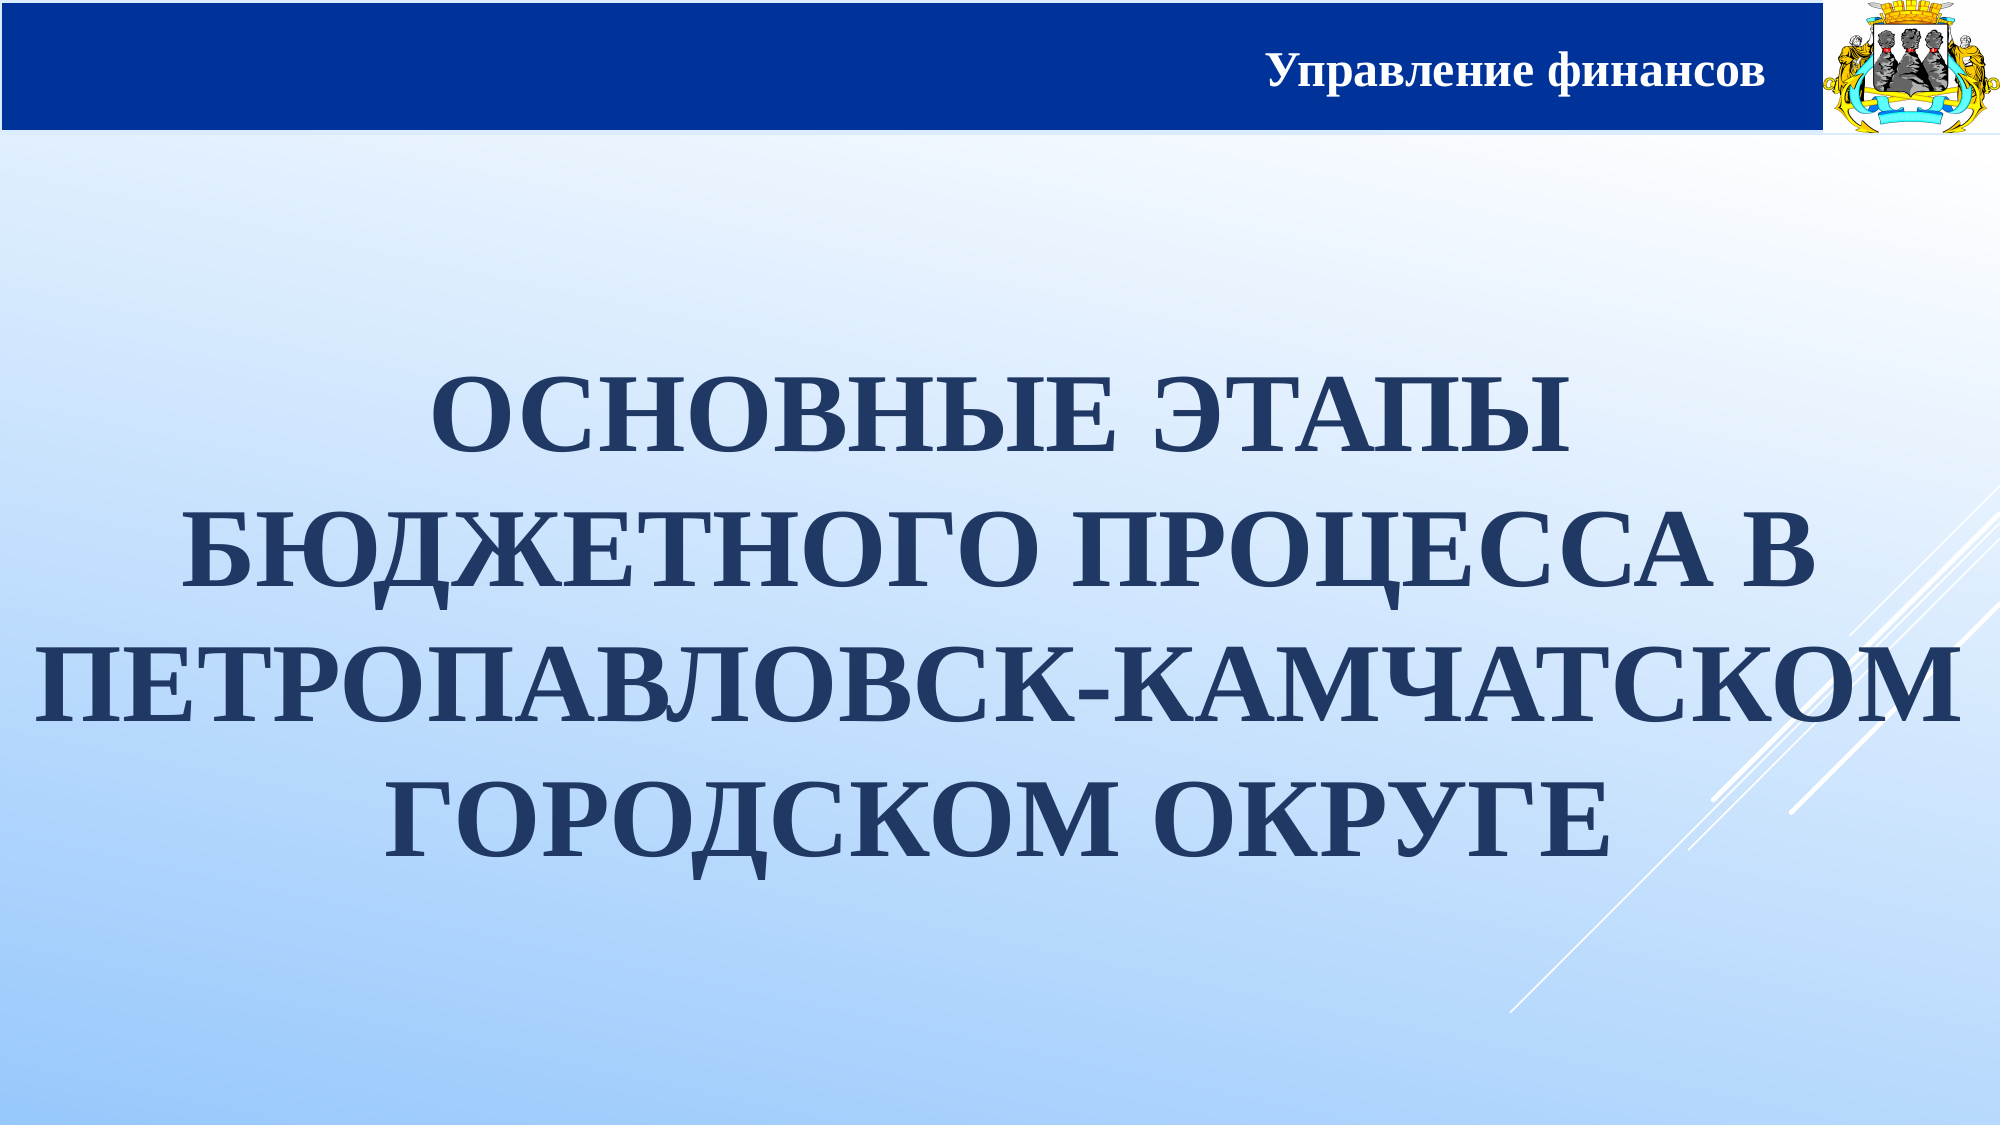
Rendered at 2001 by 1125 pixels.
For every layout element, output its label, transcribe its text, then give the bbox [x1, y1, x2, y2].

title Основные этапы бюджетного процесса в Петропавловск-Камчатском городском округе [0, 233, 2000, 984]
text_box Управление финансов [0, 0, 1823, 134]
picture [1823, 0, 2000, 134]
